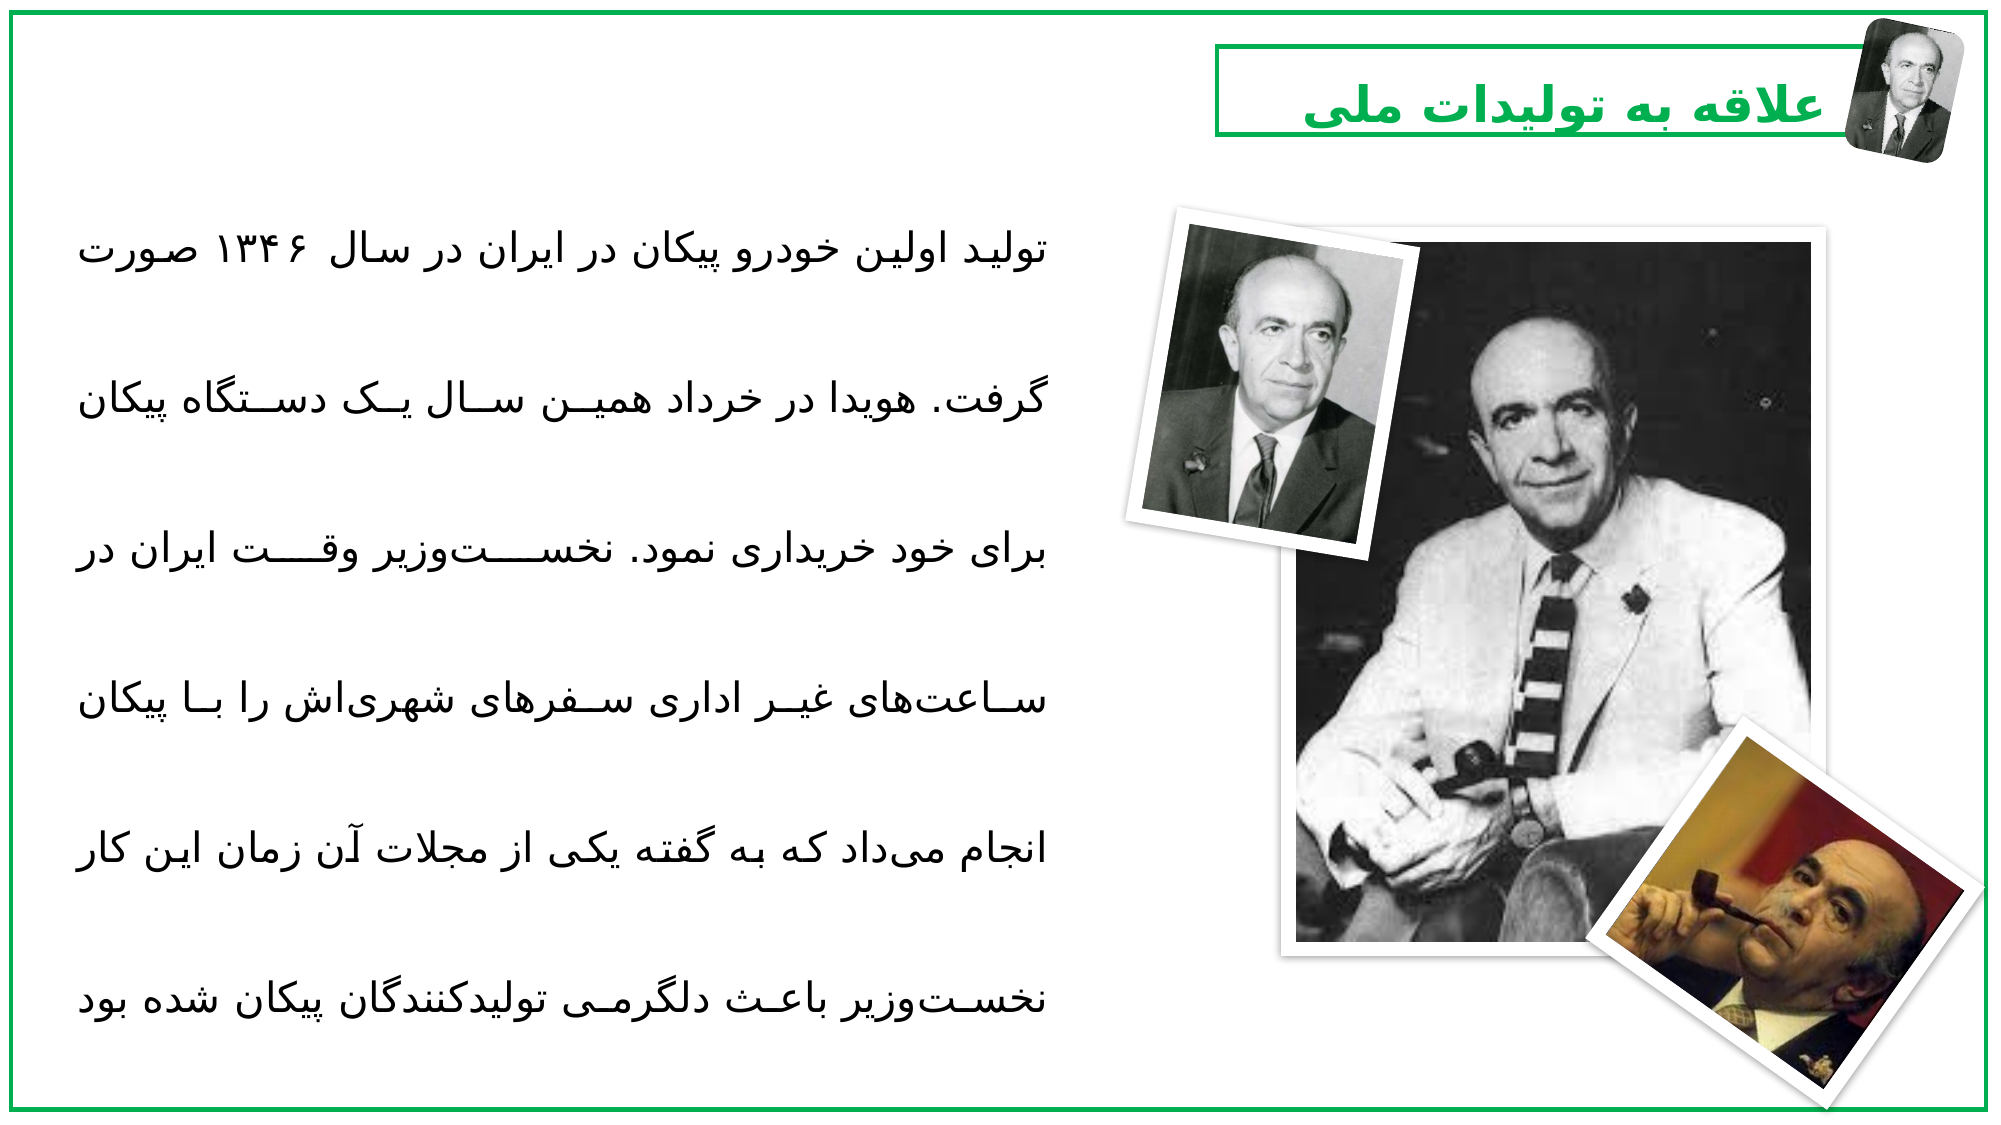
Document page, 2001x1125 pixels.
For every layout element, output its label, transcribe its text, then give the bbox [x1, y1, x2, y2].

text_box تولید اولین خودرو پیکان در ایران در سال ۱۳۴۶ صورت گرفت. هویدا در خرداد همین سال یک دستگاه پیکان برای خود خریداری نمود. نخست‌وزیر وقت ایران در ساعت‌های غیر اداری سفرهای شهری‌اش را با پیکان انجام می‌داد که به گفته یکی از مجلات آن زمان این کار نخست‌وزیر باعث دلگرمی تولیدکنندگان پیکان شده بود چون یک مقام مسئول در کشور به جای اینکه سوار خودروهای خارجی شود از خودروی ایرانی استفاده می‌کند. [62, 113, 1063, 1125]
picture [1143, 224, 1919, 1035]
picture [1845, 18, 1965, 163]
text_box علاقه به تولیدات ملی [1287, 35, 1842, 141]
